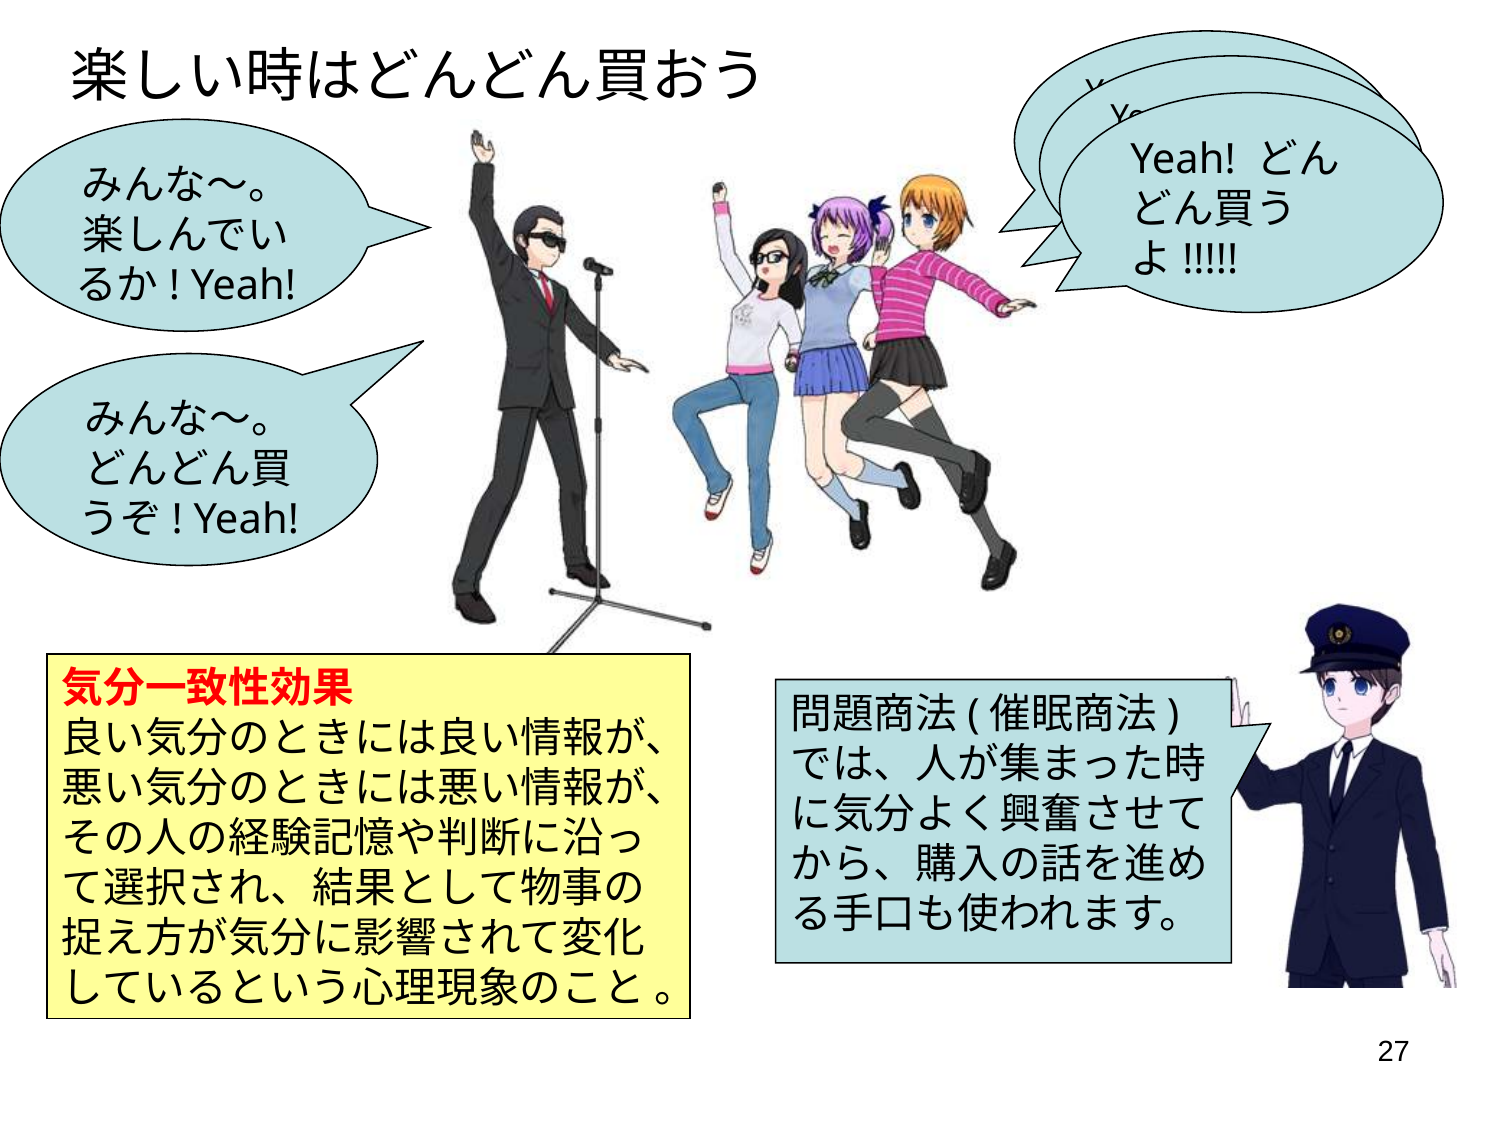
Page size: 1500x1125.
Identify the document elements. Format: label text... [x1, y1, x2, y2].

picture [1206, 592, 1462, 988]
text_box 問題商法(催眠商法)では、人が集まった時に気分よく興奮させてから、購入の話を進める手口も使われます。 [775, 679, 1206, 963]
text_box 楽しい時はどんどん買おう [55, 31, 1179, 116]
text_box Yeah! どんどん買うよ!!!!! [1056, 221, 1080, 261]
text_box 楽しい時はどんどん買おう [1233, 31, 1425, 116]
picture [413, 119, 1056, 681]
text_box みんな～。どんどん買うぞ! Yeah! [0, 343, 413, 566]
text_box Yeah! どんどん買うよ!!!!! [1018, 30, 1383, 120]
slide_number 27 [1074, 1024, 1425, 1103]
text_box Yeah! どんどん買うよ!!!!! [1056, 92, 1444, 313]
text_box みんな～。楽しんでいるか! Yeah! [0, 119, 413, 332]
text_box 気分一致性効果 良い気分のときには良い情報が、悪い気分のときには悪い情報が、その人の経験記憶や判断に沿って選択され、結果として物事の捉え方が気分に影響されて変化しているという心理現象のこと 。 [46, 653, 690, 1019]
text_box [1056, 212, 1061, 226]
text_box Yeah! どんどん買うよ!!!!! [1056, 55, 1422, 216]
